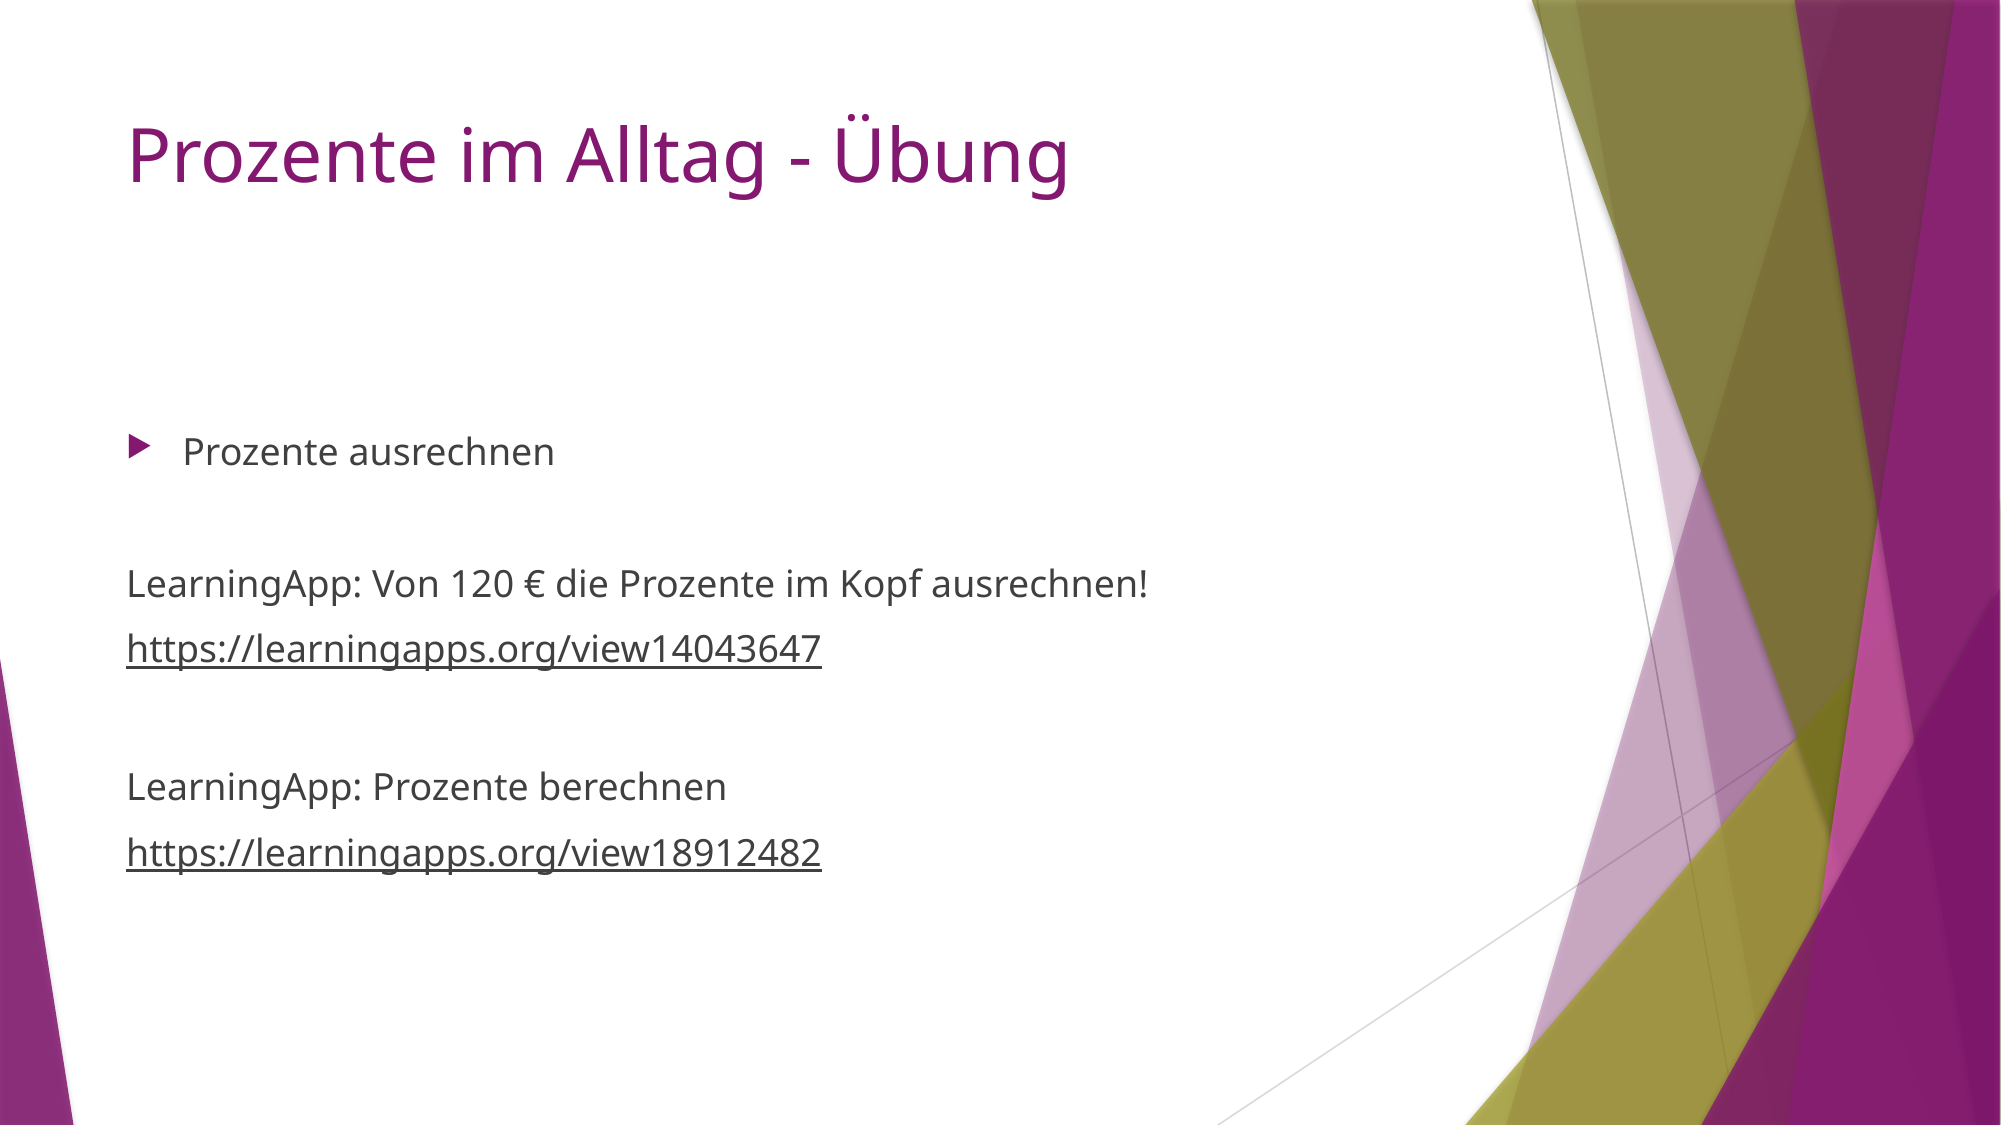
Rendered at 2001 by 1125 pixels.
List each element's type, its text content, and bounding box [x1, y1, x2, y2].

list Prozente ausrechnen LearningApp: Von 120 € die Prozente im Kopf ausrechnen! https://learningapps.org/view14043647 LearningApp: Prozente berechnen https://learningapps.org/view18912482 [111, 354, 1522, 992]
title Prozente im Alltag - Übung [111, 99, 1522, 317]
